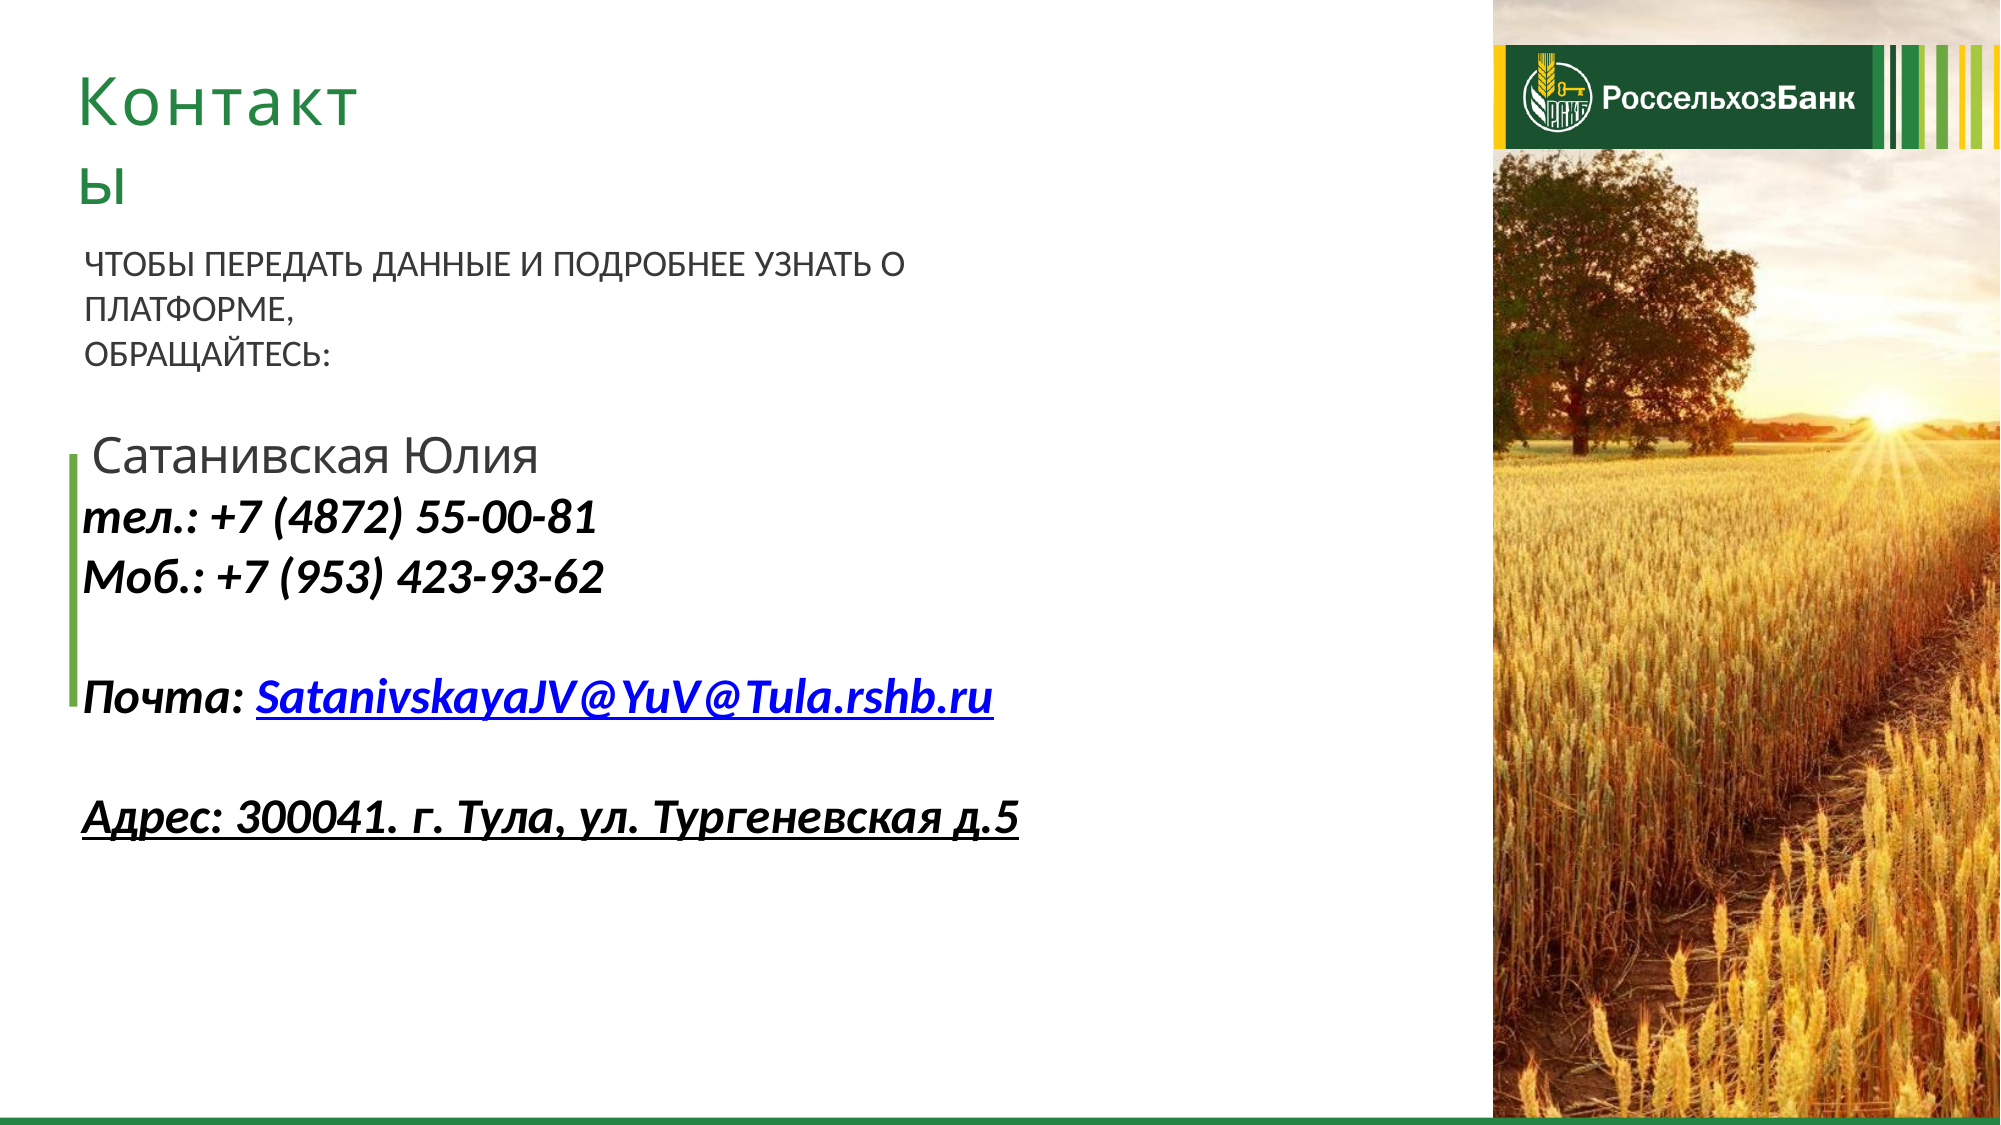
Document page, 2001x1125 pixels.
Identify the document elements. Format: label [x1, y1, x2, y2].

text_box [0, 0, 2000, 1125]
text_box [69, 45, 2000, 707]
